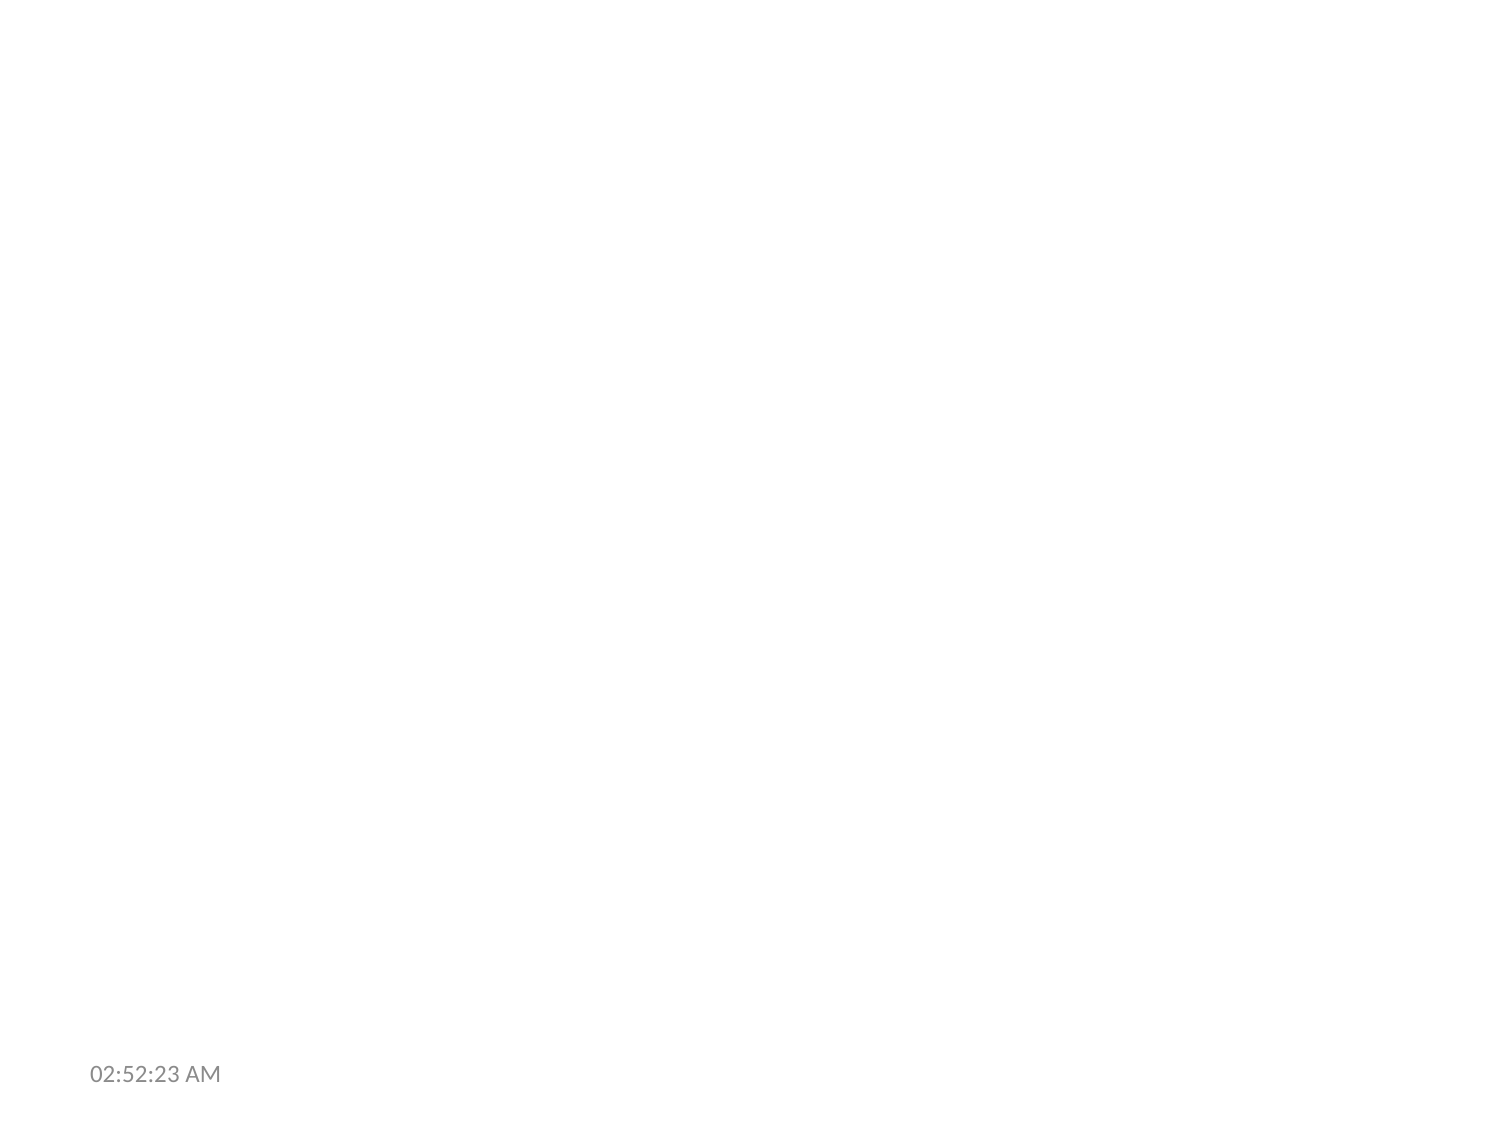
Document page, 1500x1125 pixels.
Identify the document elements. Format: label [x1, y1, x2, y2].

slide_number [75, 1042, 425, 1103]
